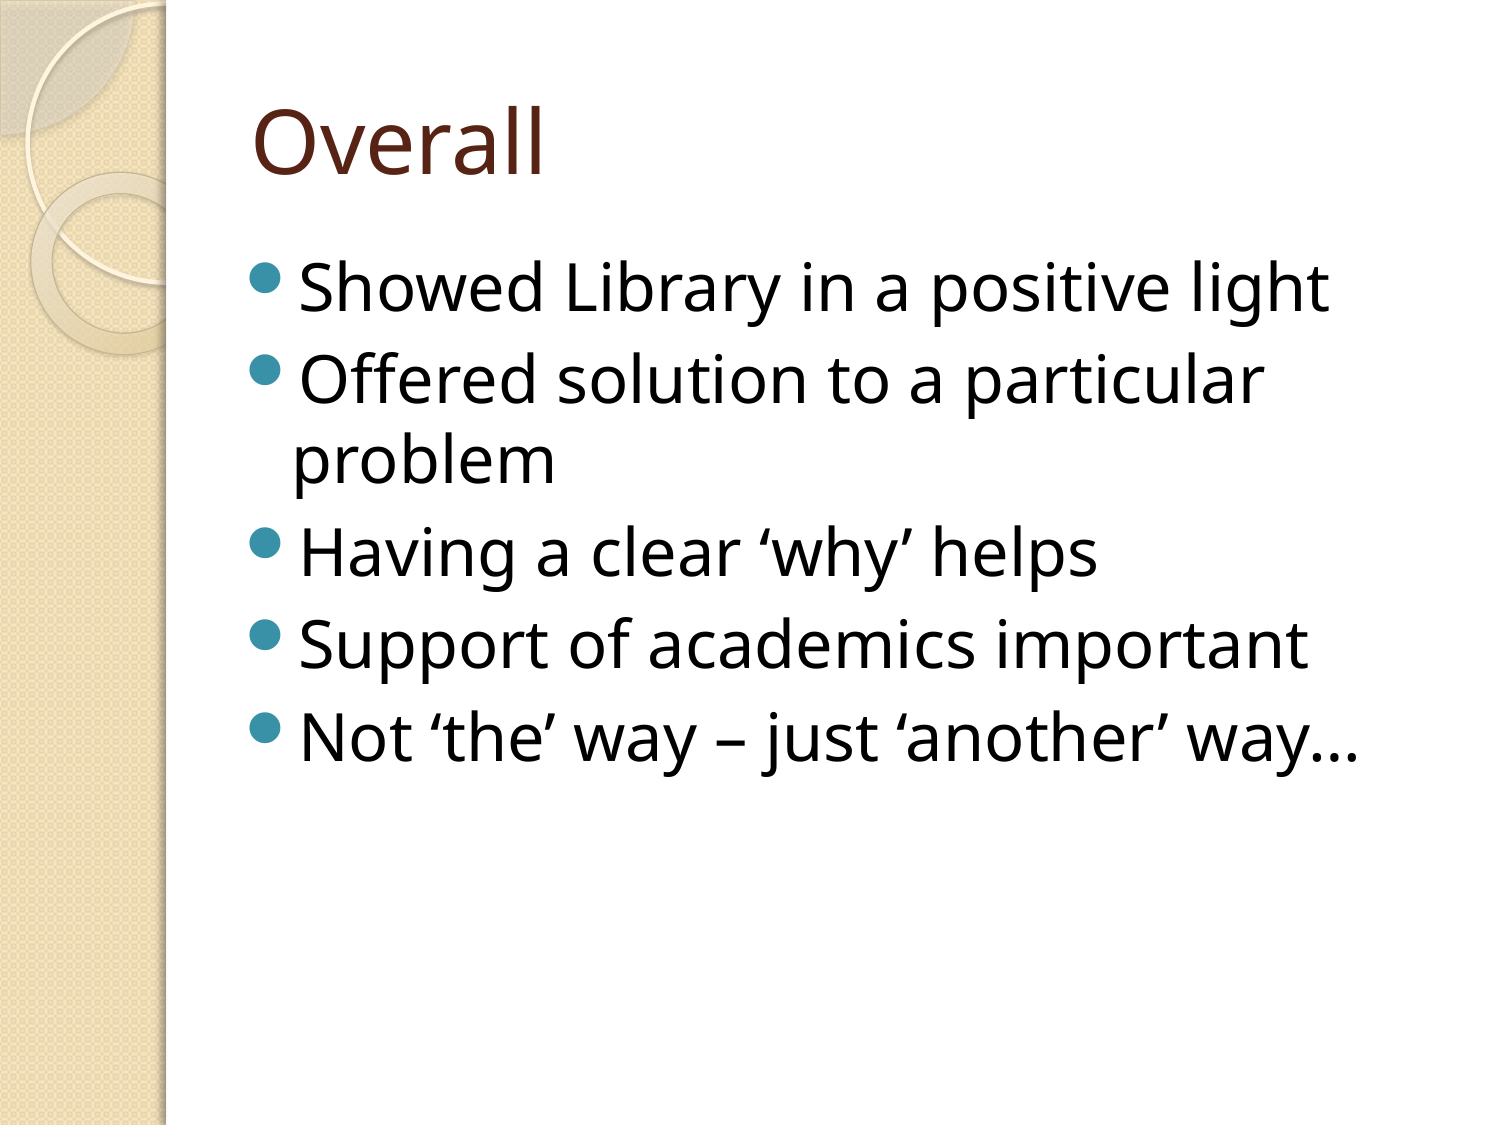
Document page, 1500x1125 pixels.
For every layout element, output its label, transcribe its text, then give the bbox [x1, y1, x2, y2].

list Showed Library in a positive light Offered solution to a particular problem Having a clear ‘why’ helps Support of academics important Not ‘the’ way – just ‘another’ way… [216, 237, 1447, 1025]
title Overall [235, 45, 1466, 233]
